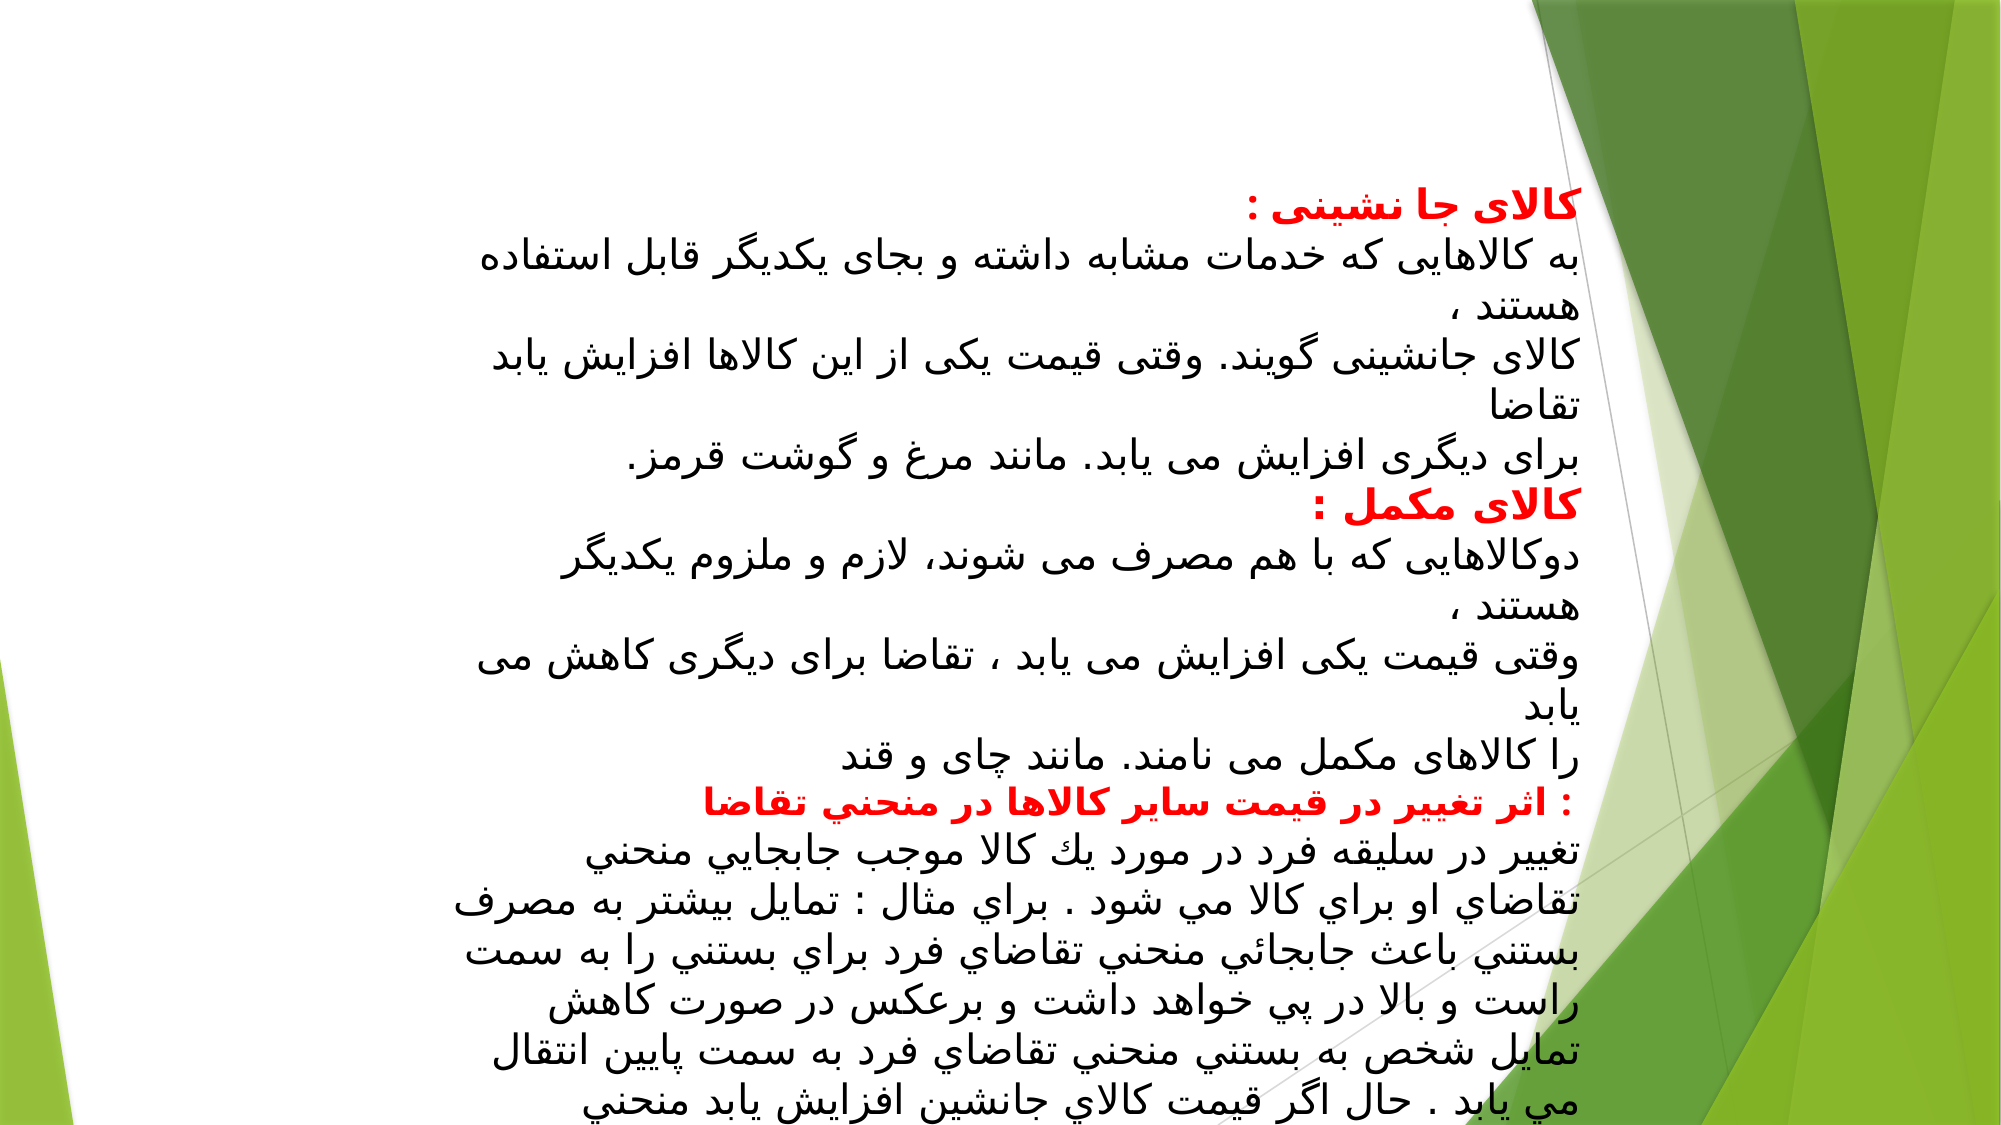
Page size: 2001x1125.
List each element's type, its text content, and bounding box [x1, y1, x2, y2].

text_box کالای جا نشينی : به کالاهايی که خدمات مشابه داشته و بجای يکديگر قابل استفاده هستند ، کالای جانشينی گويند. وقتی قيمت يکی از اين کالاها افزايش يابد تقاضا برای ديگری افزايش می يابد. مانند مرغ و گوشت قرمز. کالای مکمل : دوکالاهايی که با هم مصرف می شوند، لازم و ملزوم يکديگر هستند ، وقتی قيمت يکی افزايش می يابد ، تقاضا برای ديگری کاهش می يابد را کالاهای مکمل می نامند. مانند چای و قند اثر تغيير در قيمت ساير كالاها در منحني تقاضا : تغيير در سليقه فرد در مورد يك كالا موجب جابجايي منحني تقاضاي او براي كالا مي شود . براي مثال : تمايل بيشتر به مصرف بستني باعث جابجائي منحني تقاضاي فرد براي بستني را به سمت راست و بالا در پي خواهد داشت و برعكس در صورت كاهش تمايل شخص به بستني منحني تقاضاي فرد به سمت پايين انتقال مي يابد . حال اگر قيمت كالاي جانشين افزايش يابد منحني تقاضاي فرد براي يك كالا به سمت بالا منتقل مي شود و اگر قيمت كالاي مكمل ( كالائي كه همراه با كالاي مورد نظر مصرف مي شود ) افزايش يابد منحني تقاضاي آن كالا به سمت پايين انتقال مي يابد . [435, 170, 1597, 1125]
